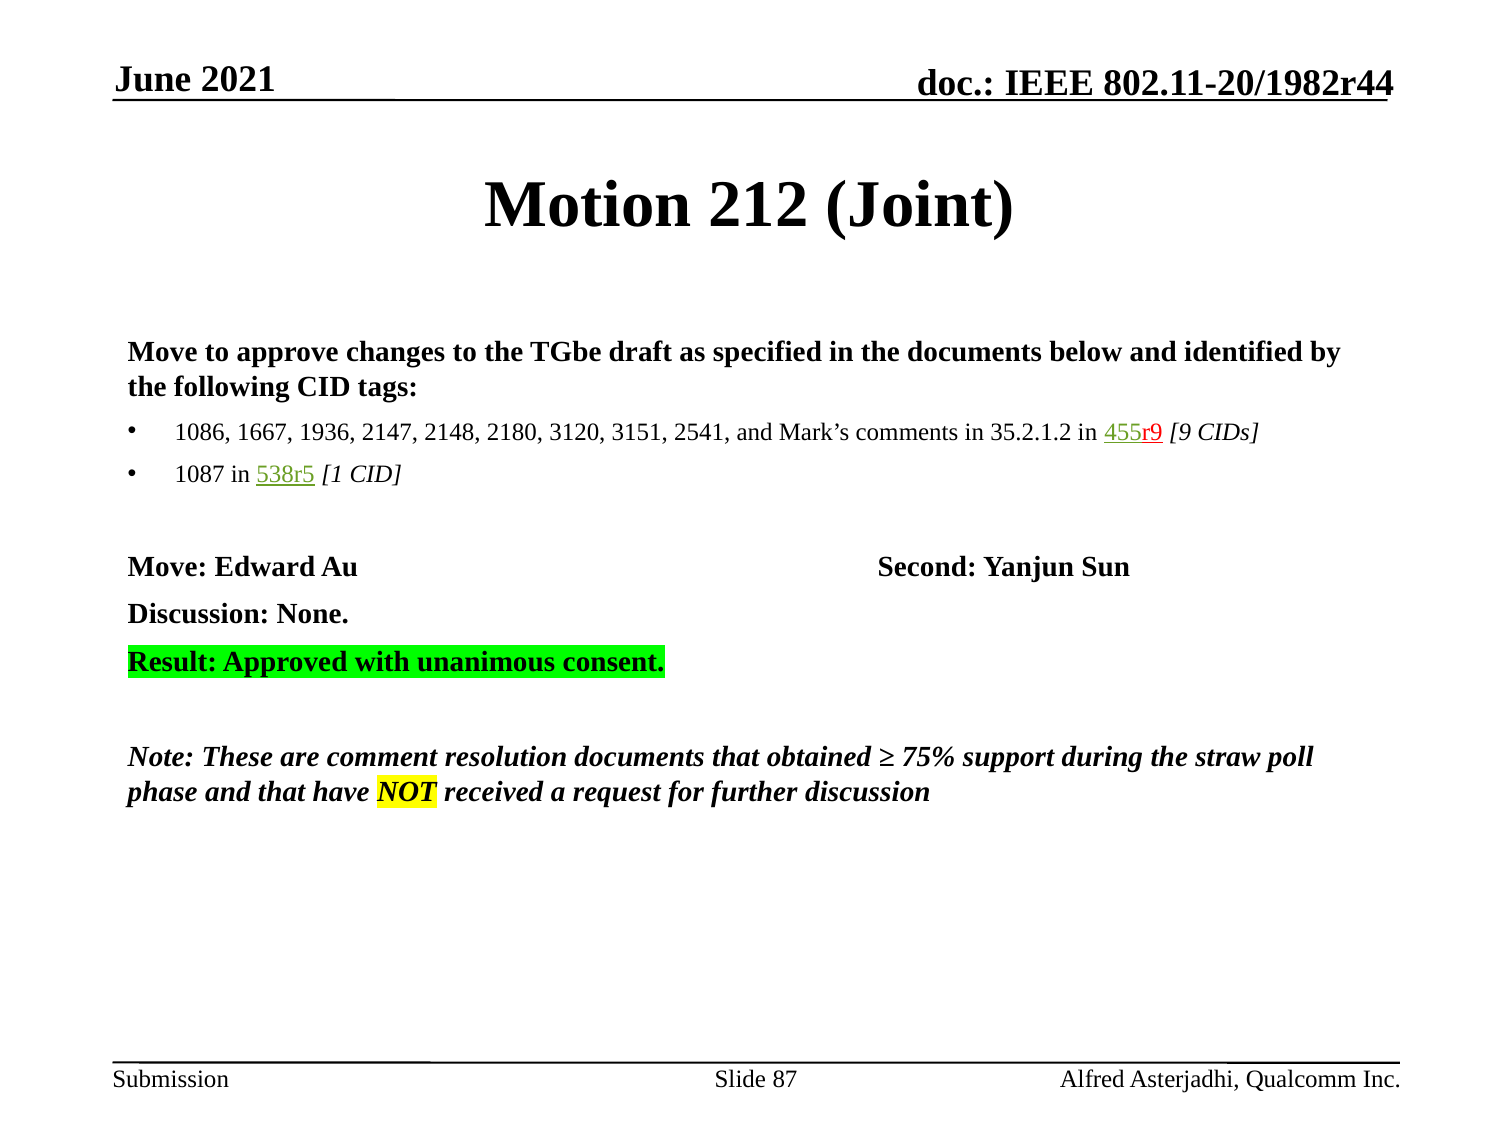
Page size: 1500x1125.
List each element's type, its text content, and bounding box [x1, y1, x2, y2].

list Move to approve changes to the TGbe draft as specified in the documents below and identified by the following CID tags: 1086, 1667, 1936, 2147, 2148, 2180, 3120, 3151, 2541, and Mark’s comments in 35.2.1.2 in 455r9 [9 CIDs] 1087 in 538r5 [1 CID] Move: Edward Au Second: Yanjun Sun Discussion: None. Result: Approved with unanimous consent. Note: These are comment resolution documents that obtained ≥ 75% support during the straw poll phase and that have NOT received a request for further discussion [112, 324, 1388, 1063]
title Motion 212 (Joint) [112, 112, 1388, 288]
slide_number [114, 54, 423, 100]
footer Alfred Asterjadhi, Qualcomm Inc. [878, 1061, 1402, 1093]
slide_number Slide 87 [712, 1061, 800, 1123]
